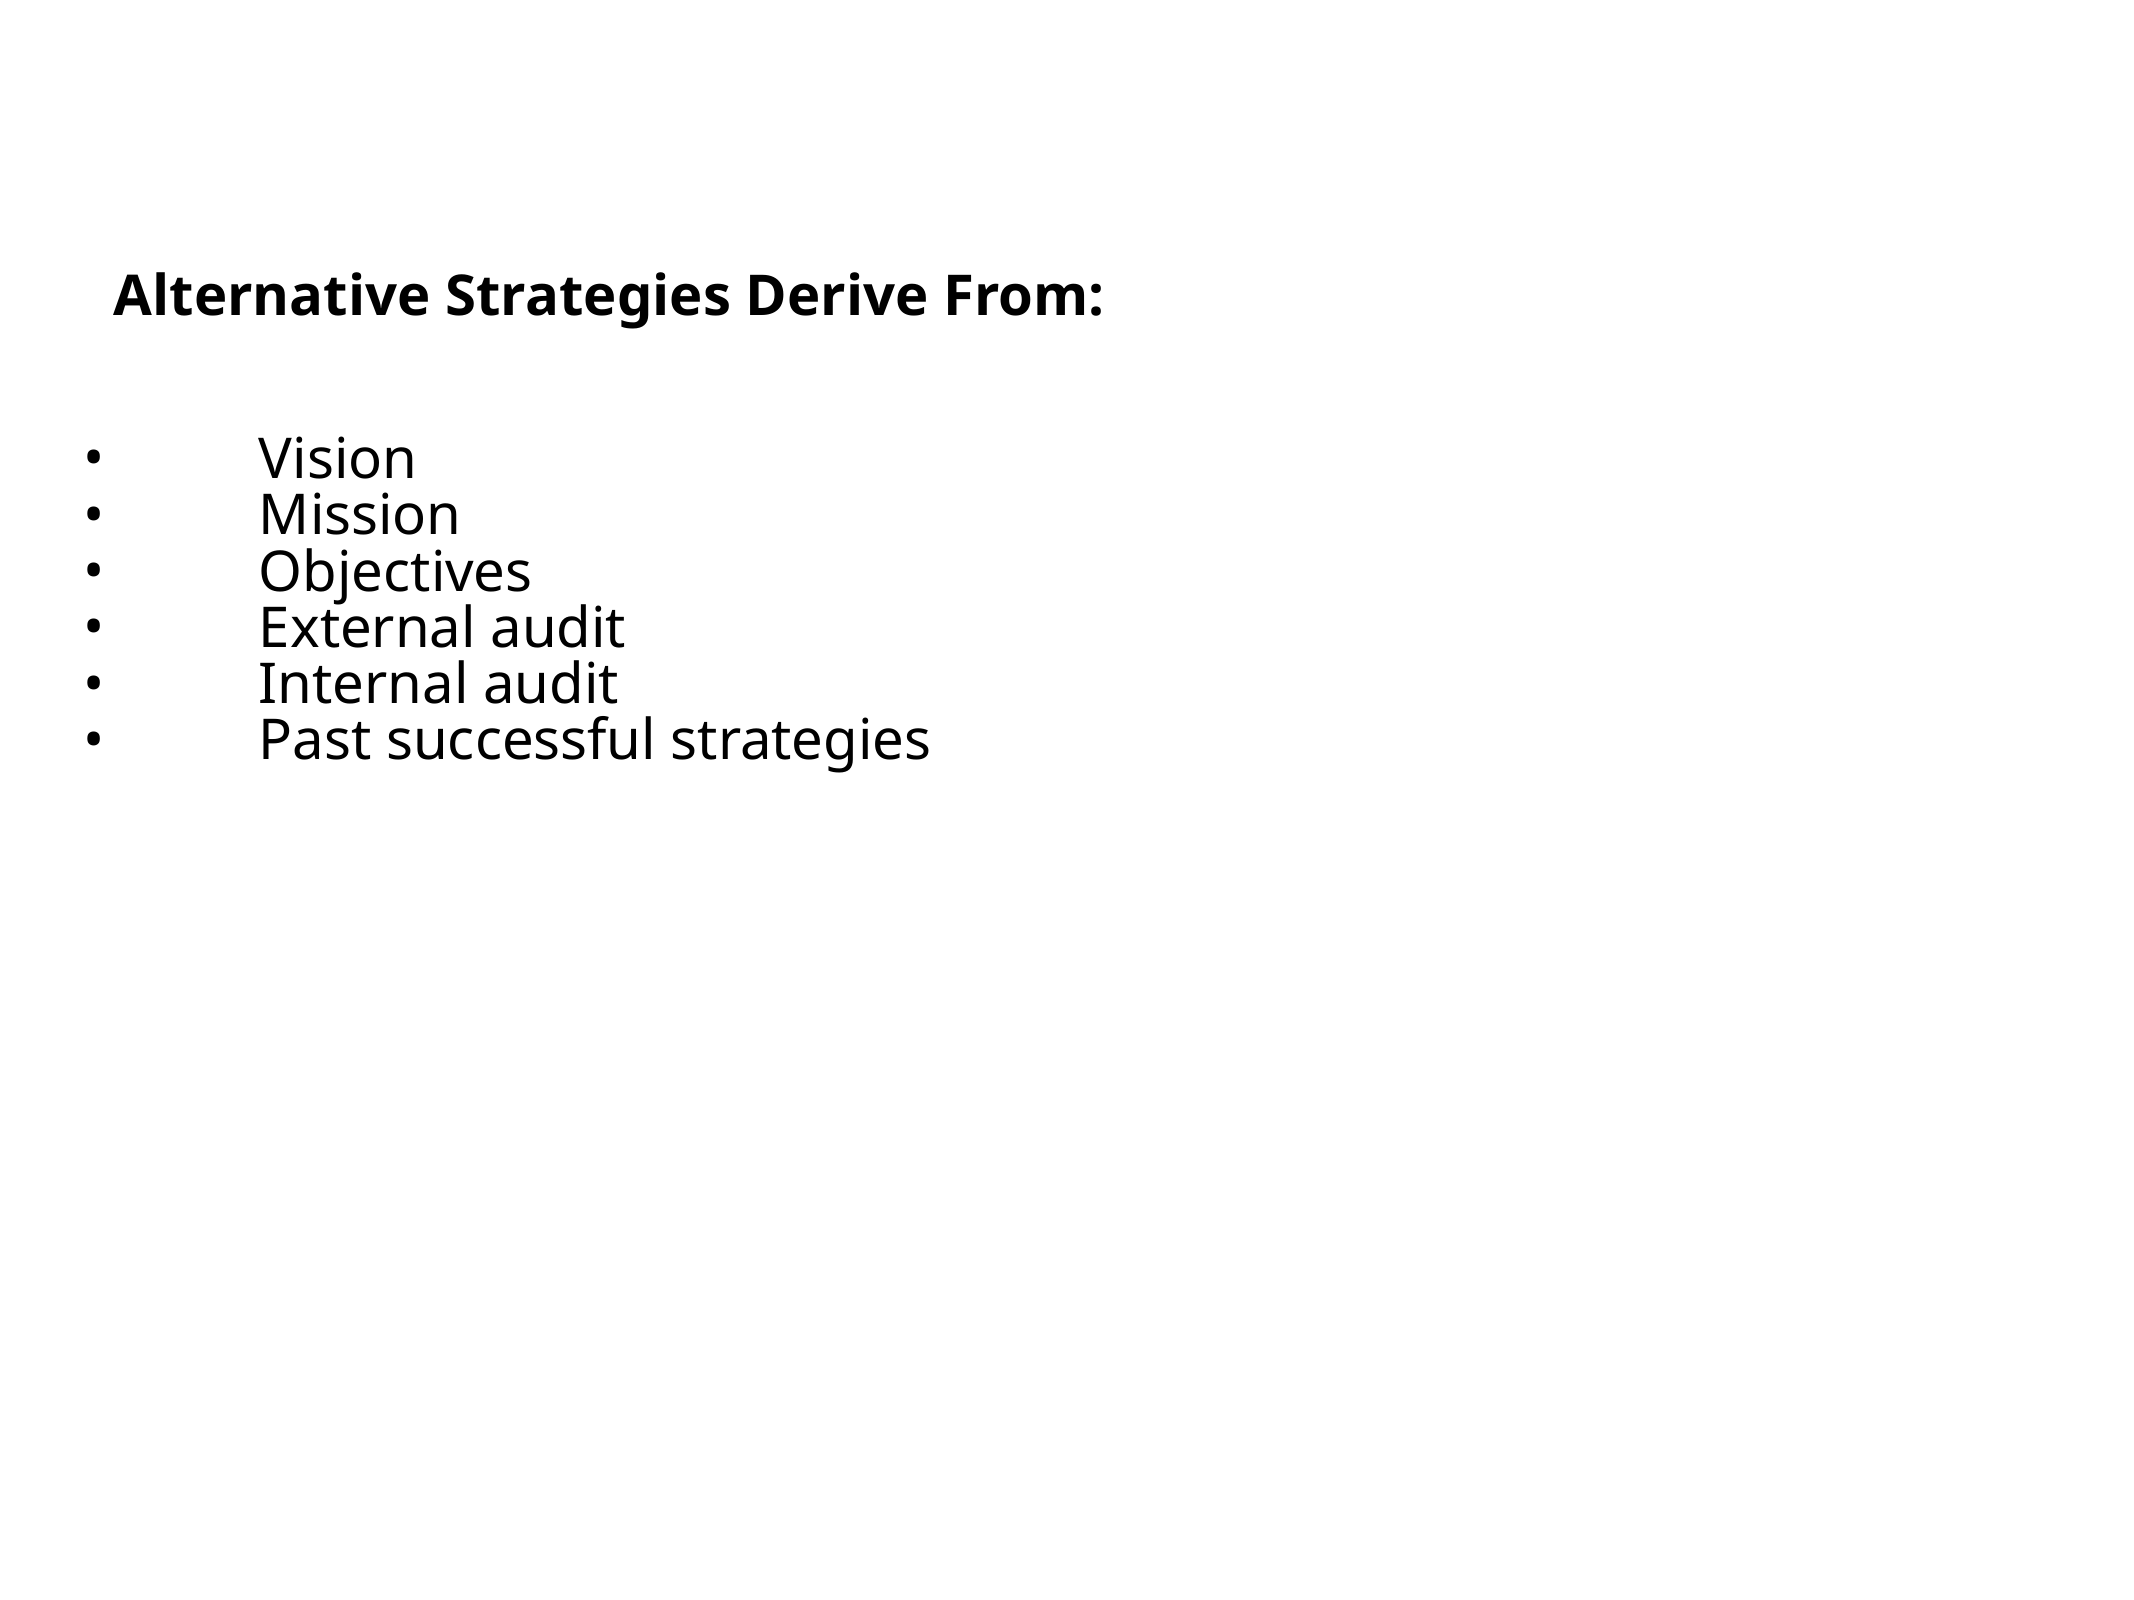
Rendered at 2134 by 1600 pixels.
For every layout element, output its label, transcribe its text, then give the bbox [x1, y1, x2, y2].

text_box Alternative Strategies Derive From: [113, 270, 1106, 328]
list Vision Mission Objectives External audit Internal audit Past successful strategies [59, 433, 2022, 1600]
